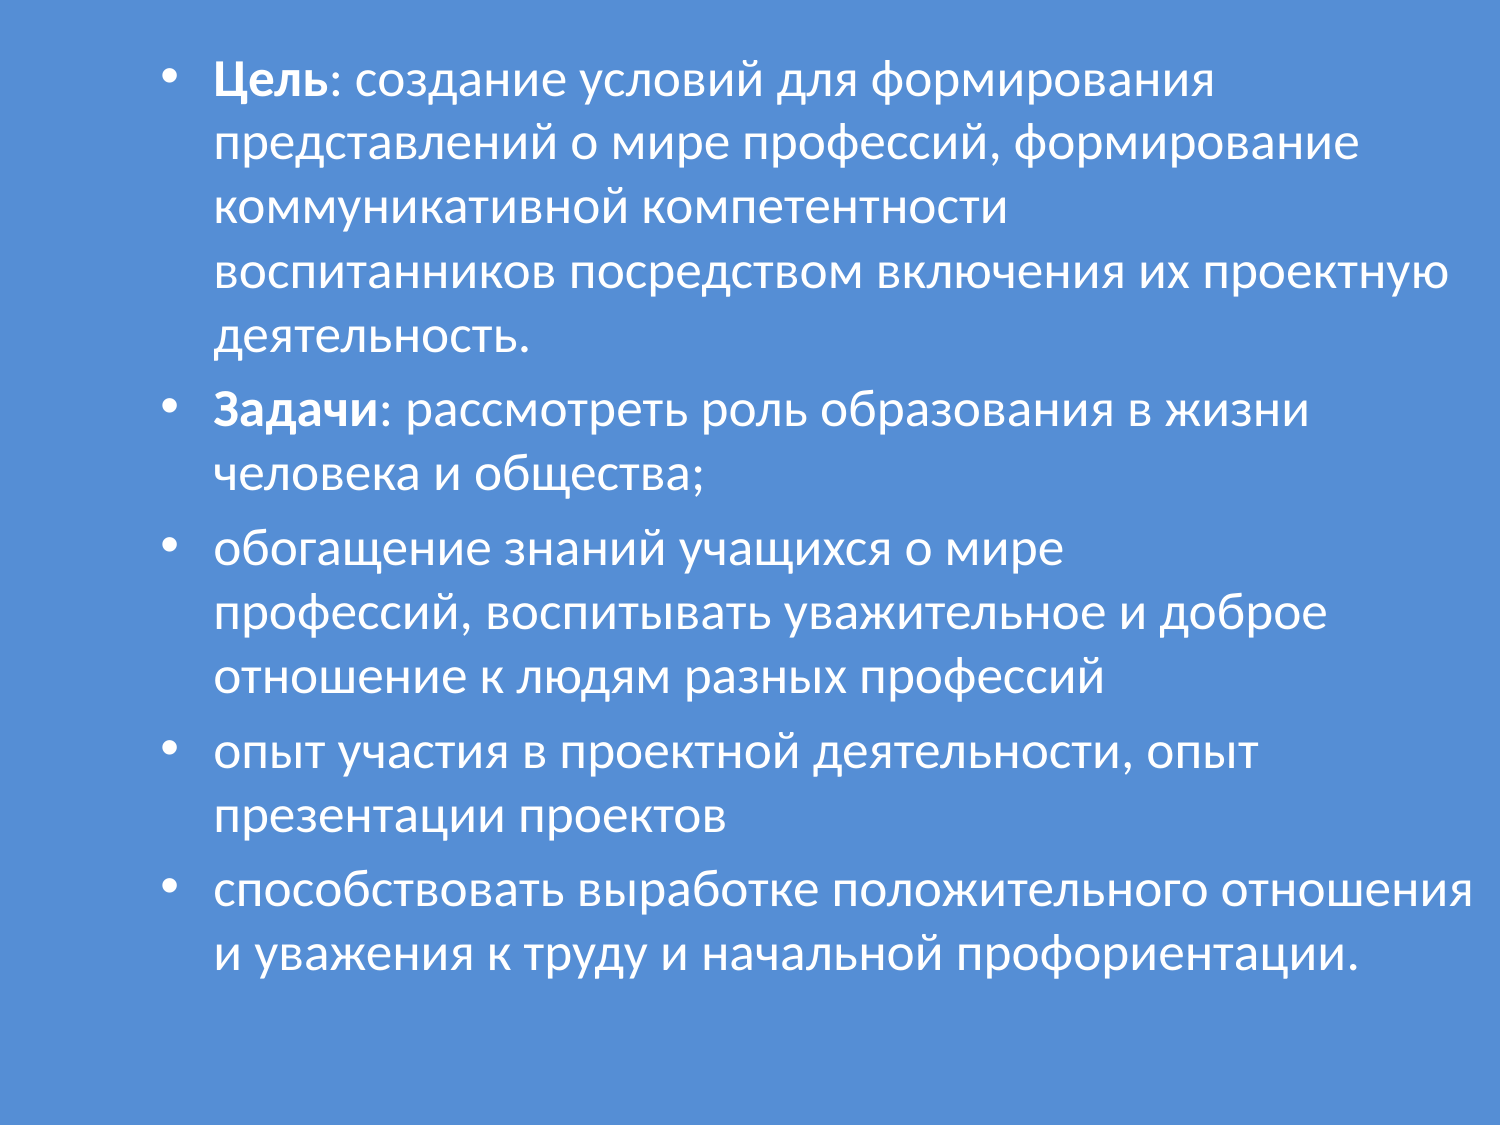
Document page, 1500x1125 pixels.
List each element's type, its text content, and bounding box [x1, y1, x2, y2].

list Цель: создание условий для формирования представлений о мире профессий, формирование коммуникативной компетентности воспитанников посредством включения их проектную деятельность. Задачи: рассмотреть роль образования в жизни человека и общества; обогащение знаний учащихся о мире профессий, воспитывать уважительное и доброе отношение к людям разных профессий опыт участия в проектной деятельности, опыт презентации проектов способствовать выработке положительного отношения и уважения к труду и начальной профориентации. [145, 35, 1500, 1005]
